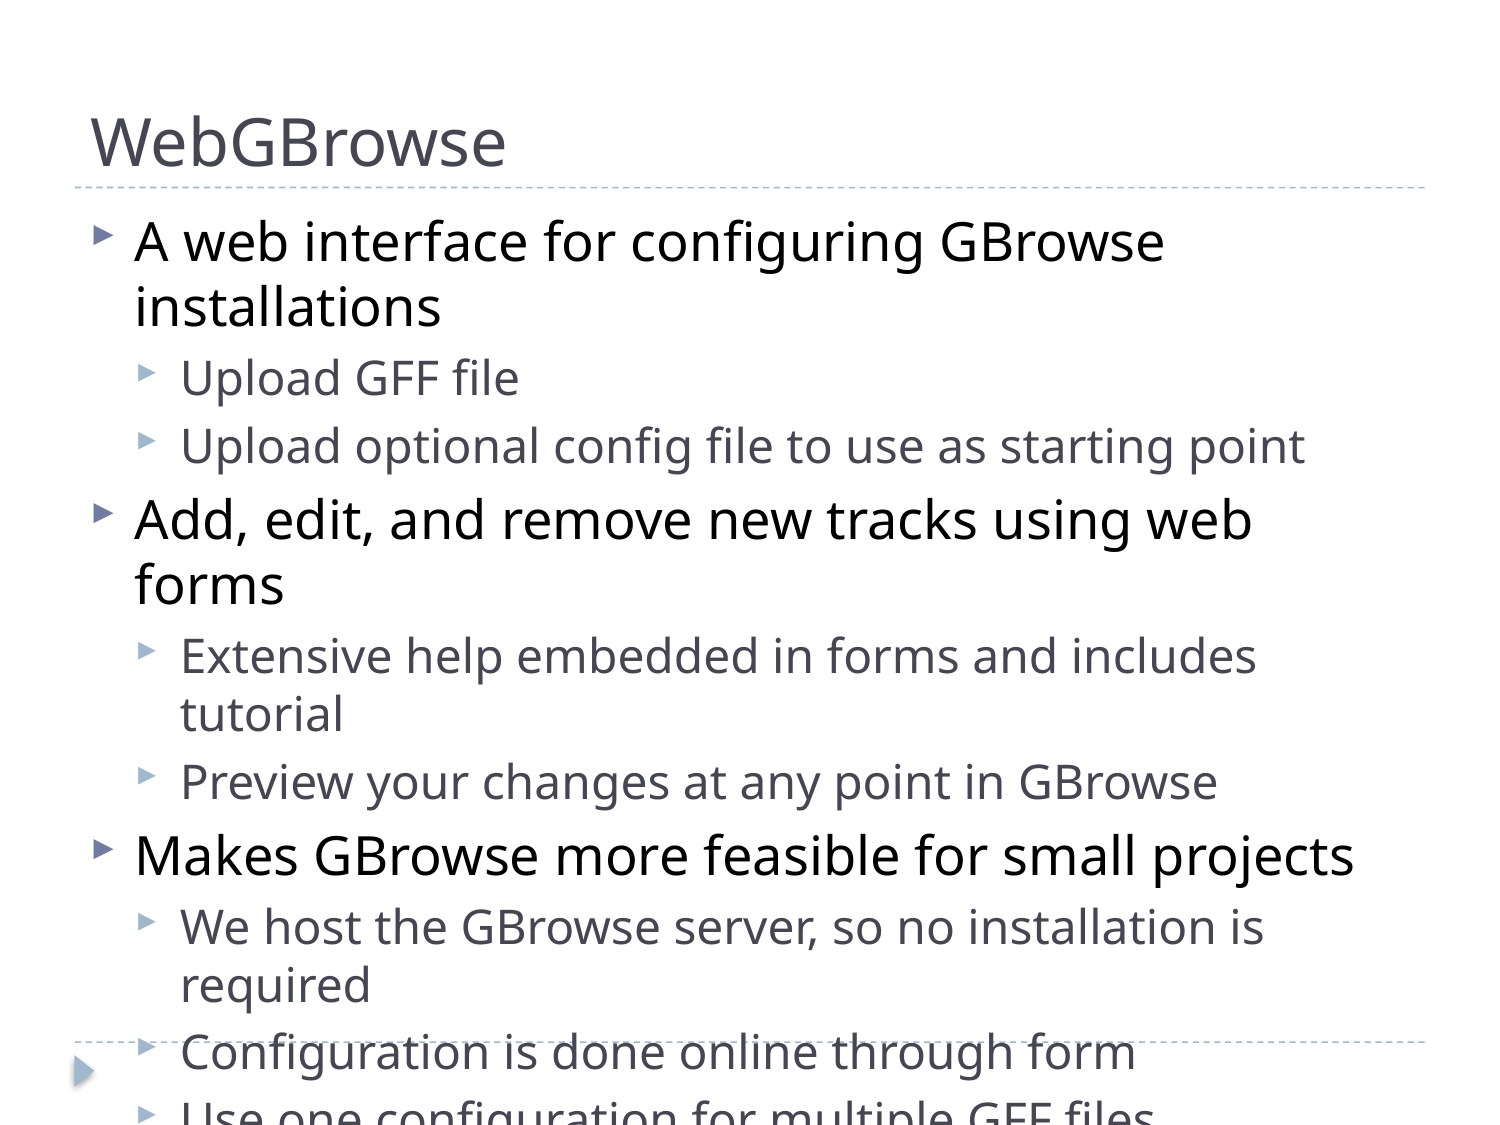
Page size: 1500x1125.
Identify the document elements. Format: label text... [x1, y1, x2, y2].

title WebGBrowse [74, 24, 1426, 188]
list A web interface for configuring GBrowse installations Upload GFF file Upload optional config file to use as starting point Add, edit, and remove new tracks using web forms Extensive help embedded in forms and includes tutorial Preview your changes at any point in GBrowse Makes GBrowse more feasible for small projects We host the GBrowse server, so no installation is required Configuration is done online through form Use one configuration for multiple GFF files [74, 199, 1426, 1011]
